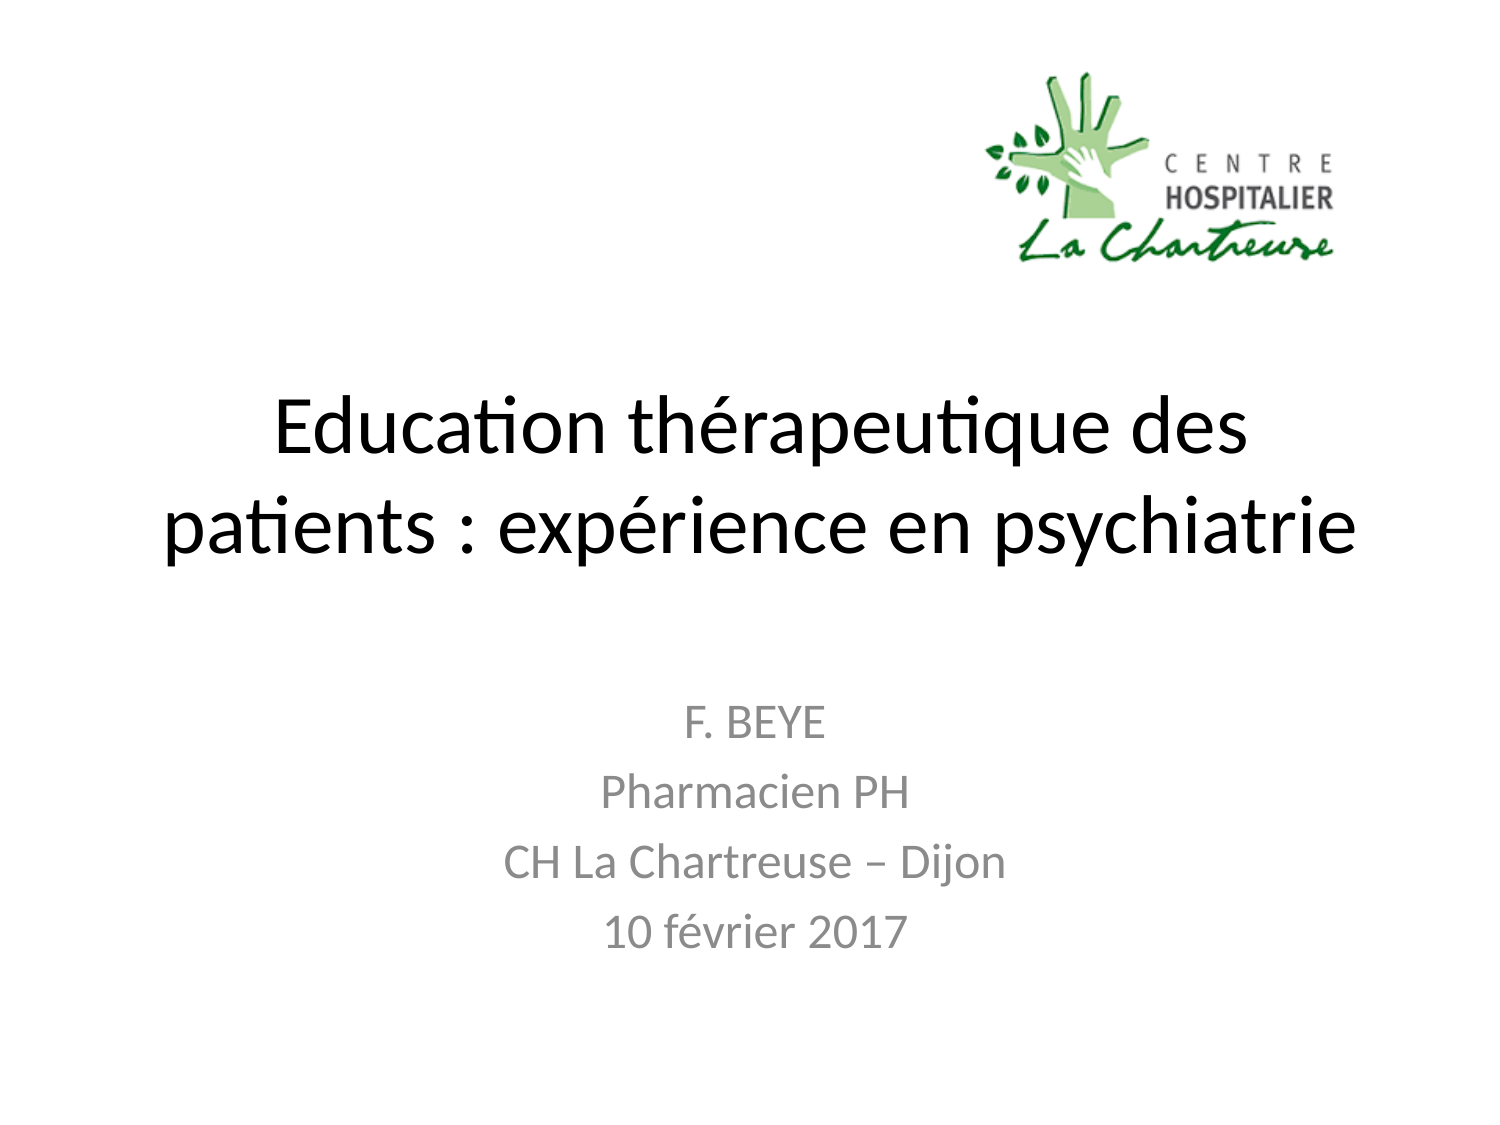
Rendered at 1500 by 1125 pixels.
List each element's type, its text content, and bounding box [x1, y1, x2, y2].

picture [974, 66, 1342, 267]
title Education thérapeutique des patients : expérience en psychiatrie [123, 349, 1399, 591]
subtitle F. BEYE Pharmacien PH CH La Chartreuse – Dijon 10 février 2017 [230, 680, 1281, 969]
